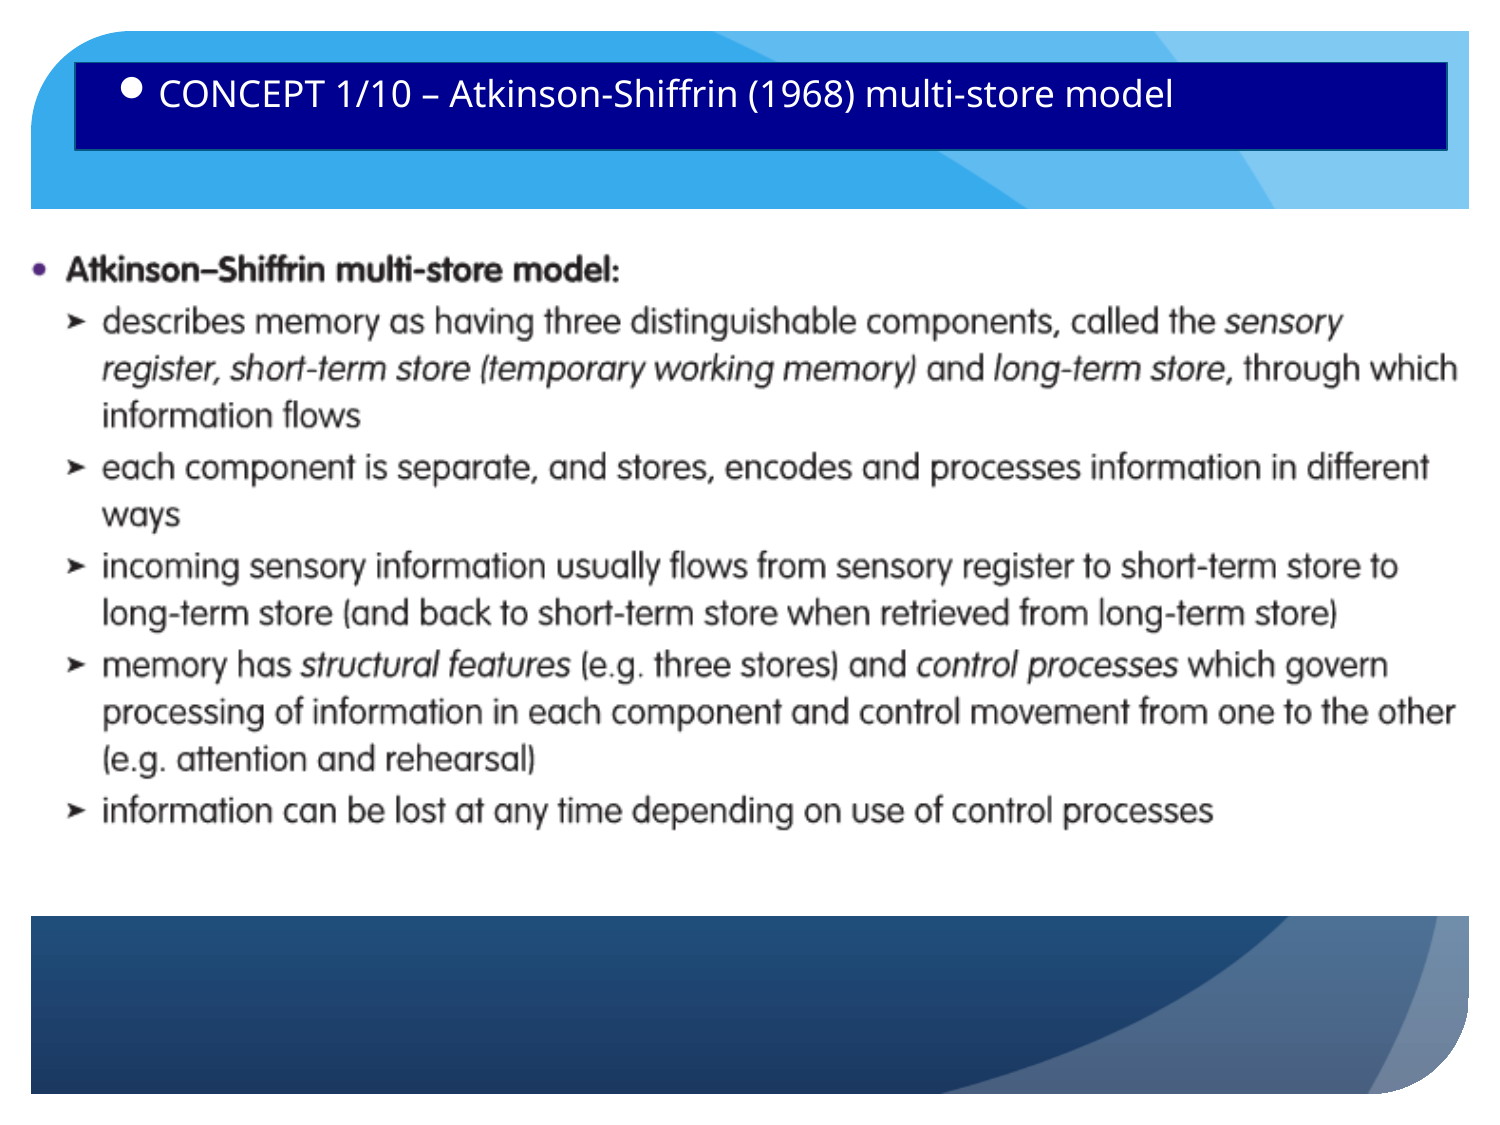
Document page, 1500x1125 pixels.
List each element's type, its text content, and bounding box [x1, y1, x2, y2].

list CONCEPT 1/10 – Atkinson-Shiffrin (1968) multi-store model [102, 62, 1372, 85]
text_box [99, 85, 1398, 209]
text_box [74, 62, 102, 151]
picture [0, 30, 1500, 1094]
text_box [1372, 62, 1448, 151]
